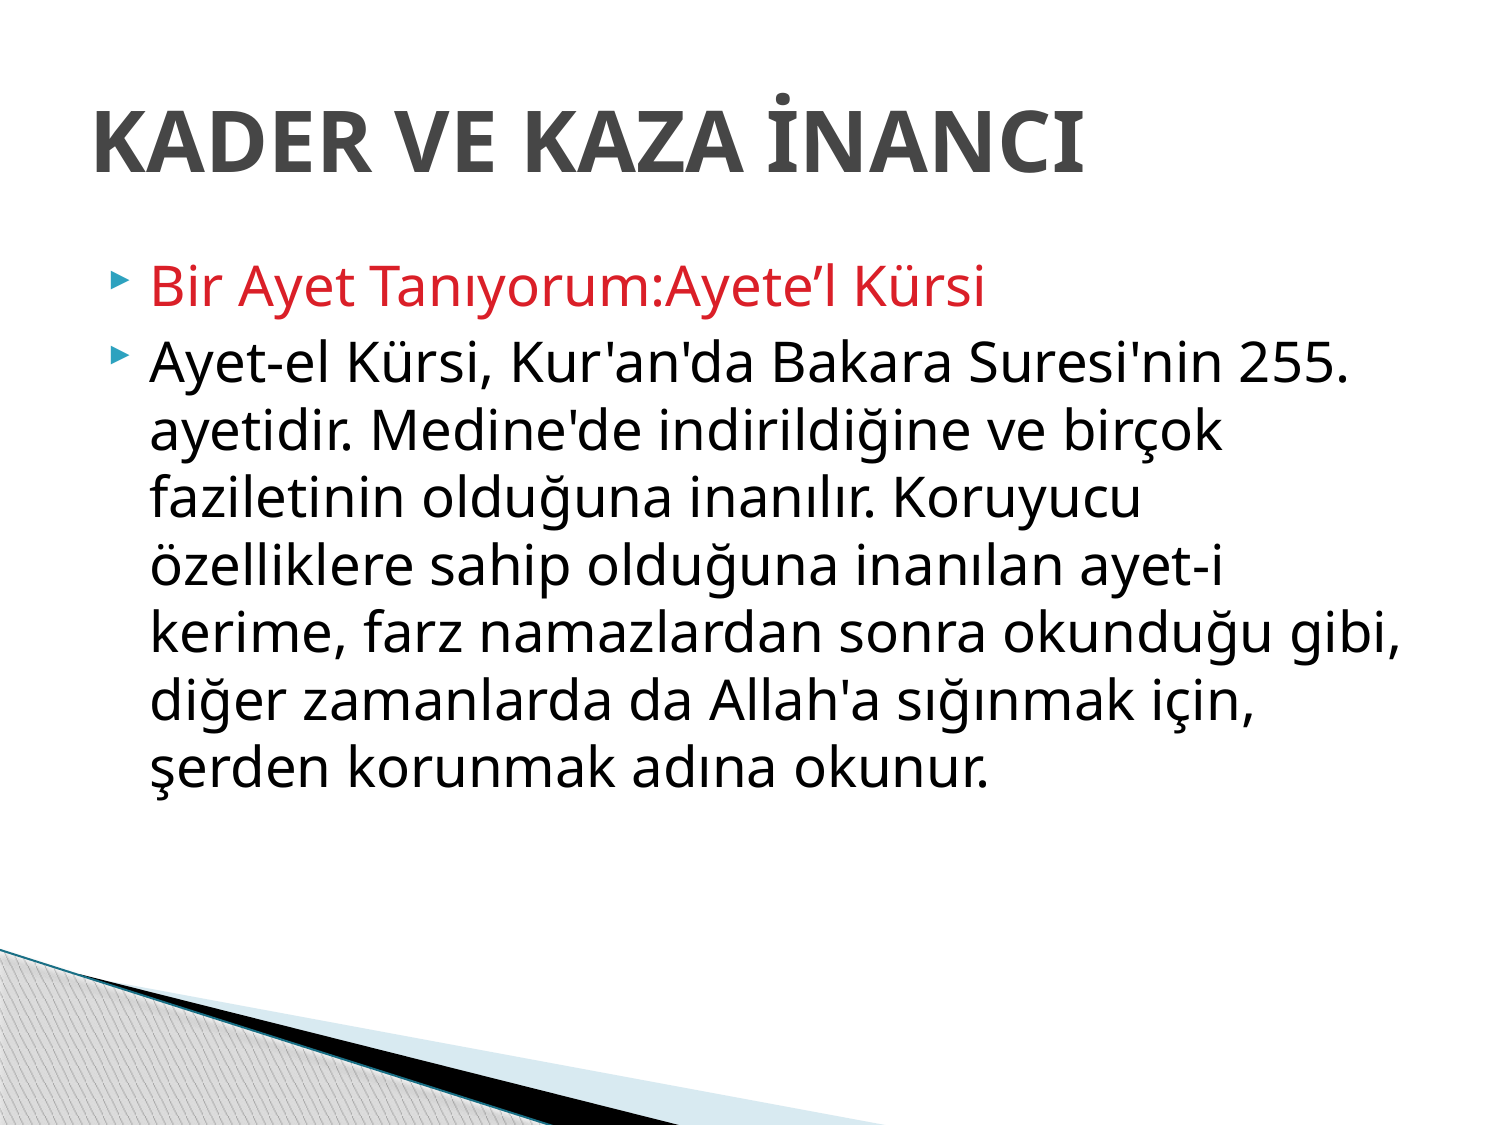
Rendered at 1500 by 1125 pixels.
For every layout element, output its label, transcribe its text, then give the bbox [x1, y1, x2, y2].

list Bir Ayet Tanıyorum:Ayete’l Kürsi Ayet-el Kürsi, Kur'an'da Bakara Suresi'nin 255. ayetidir. Medine'de indirildiğine ve birçok faziletinin olduğuna inanılır. Koruyucu özelliklere sahip olduğuna inanılan ayet-i kerime, farz namazlardan sonra okunduğu gibi, diğer zamanlarda da Allah'a sığınmak için, şerden korunmak adına okunur. [75, 243, 1425, 986]
title KADER VE KAZA İNANCI [75, 45, 1425, 233]
